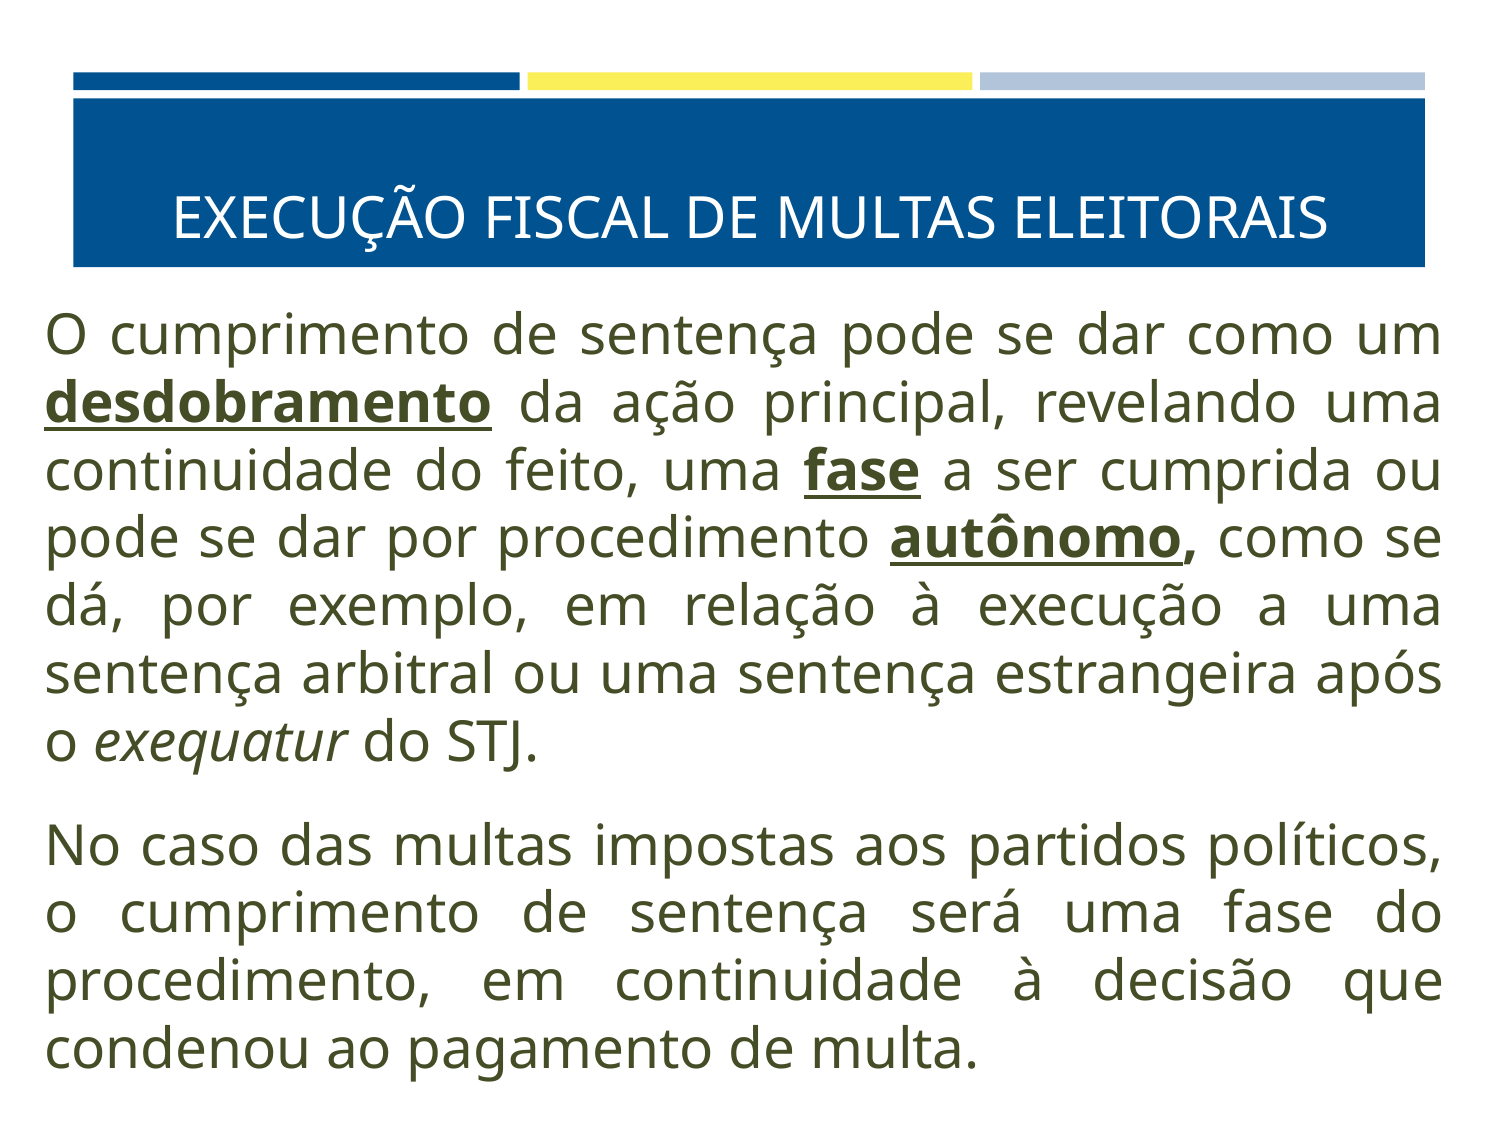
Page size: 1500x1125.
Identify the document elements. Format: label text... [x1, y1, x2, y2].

title EXECUÇÃO FISCAL DE MULTAS ELEITORAIS [95, 112, 1406, 259]
list O cumprimento de sentença pode se dar como um desdobramento da ação principal, revelando uma continuidade do feito, uma fase a ser cumprida ou pode se dar por procedimento autônomo, como se dá, por exemplo, em relação à execução a uma sentença arbitral ou uma sentença estrangeira após o exequatur do STJ. No caso das multas impostas aos partidos políticos, o cumprimento de sentença será uma fase do procedimento, em continuidade à decisão que condenou ao pagamento de multa. [29, 290, 1459, 1094]
